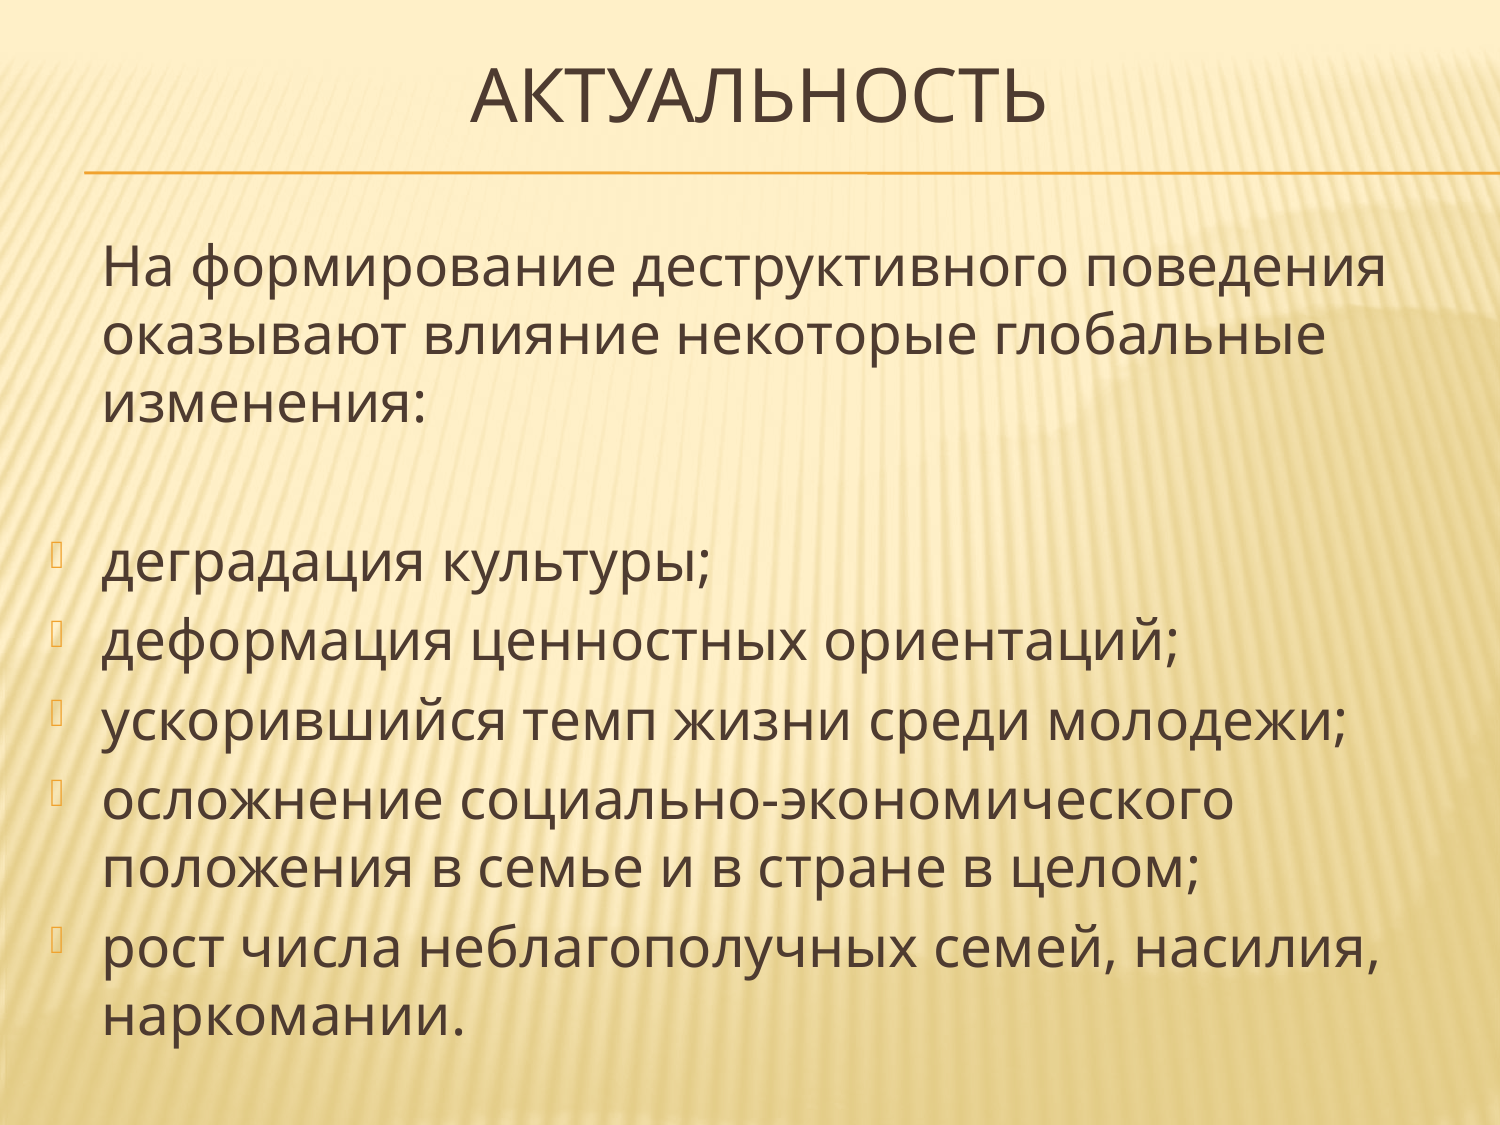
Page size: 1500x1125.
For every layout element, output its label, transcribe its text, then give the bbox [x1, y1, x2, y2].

title АКТУАЛЬНОСТЬ [46, 23, 1472, 161]
list На формирование деструктивного поведения оказывают влияние некоторые глобальные изменения: деградация культуры; деформация ценностных ориентаций; ускорившийся темп жизни среди молодежи; осложнение социально-экономического положения в семье и в стране в целом; рост числа неблагополучных семей, насилия, наркомании. [35, 222, 1461, 1067]
